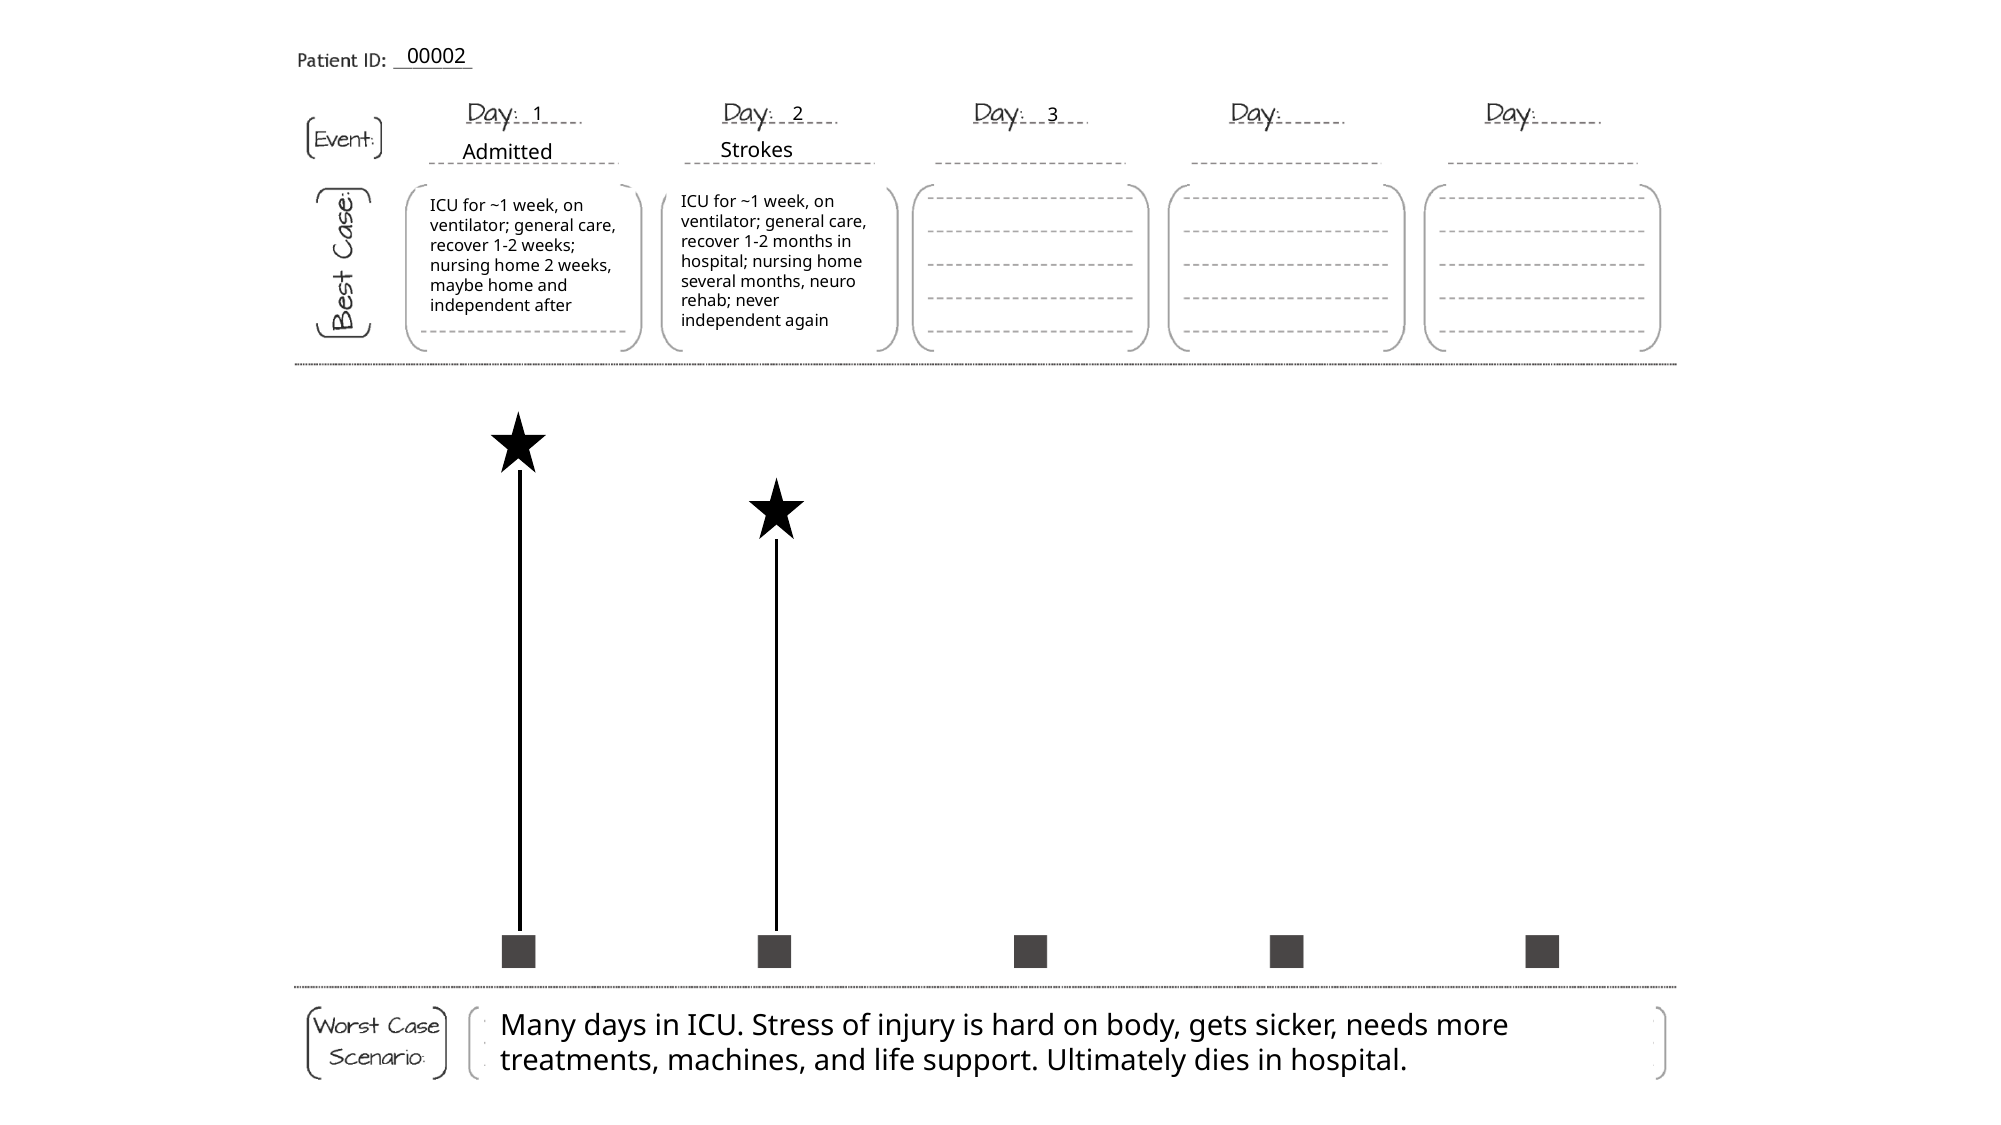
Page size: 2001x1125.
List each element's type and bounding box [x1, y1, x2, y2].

text_box [294, 34, 1677, 1087]
